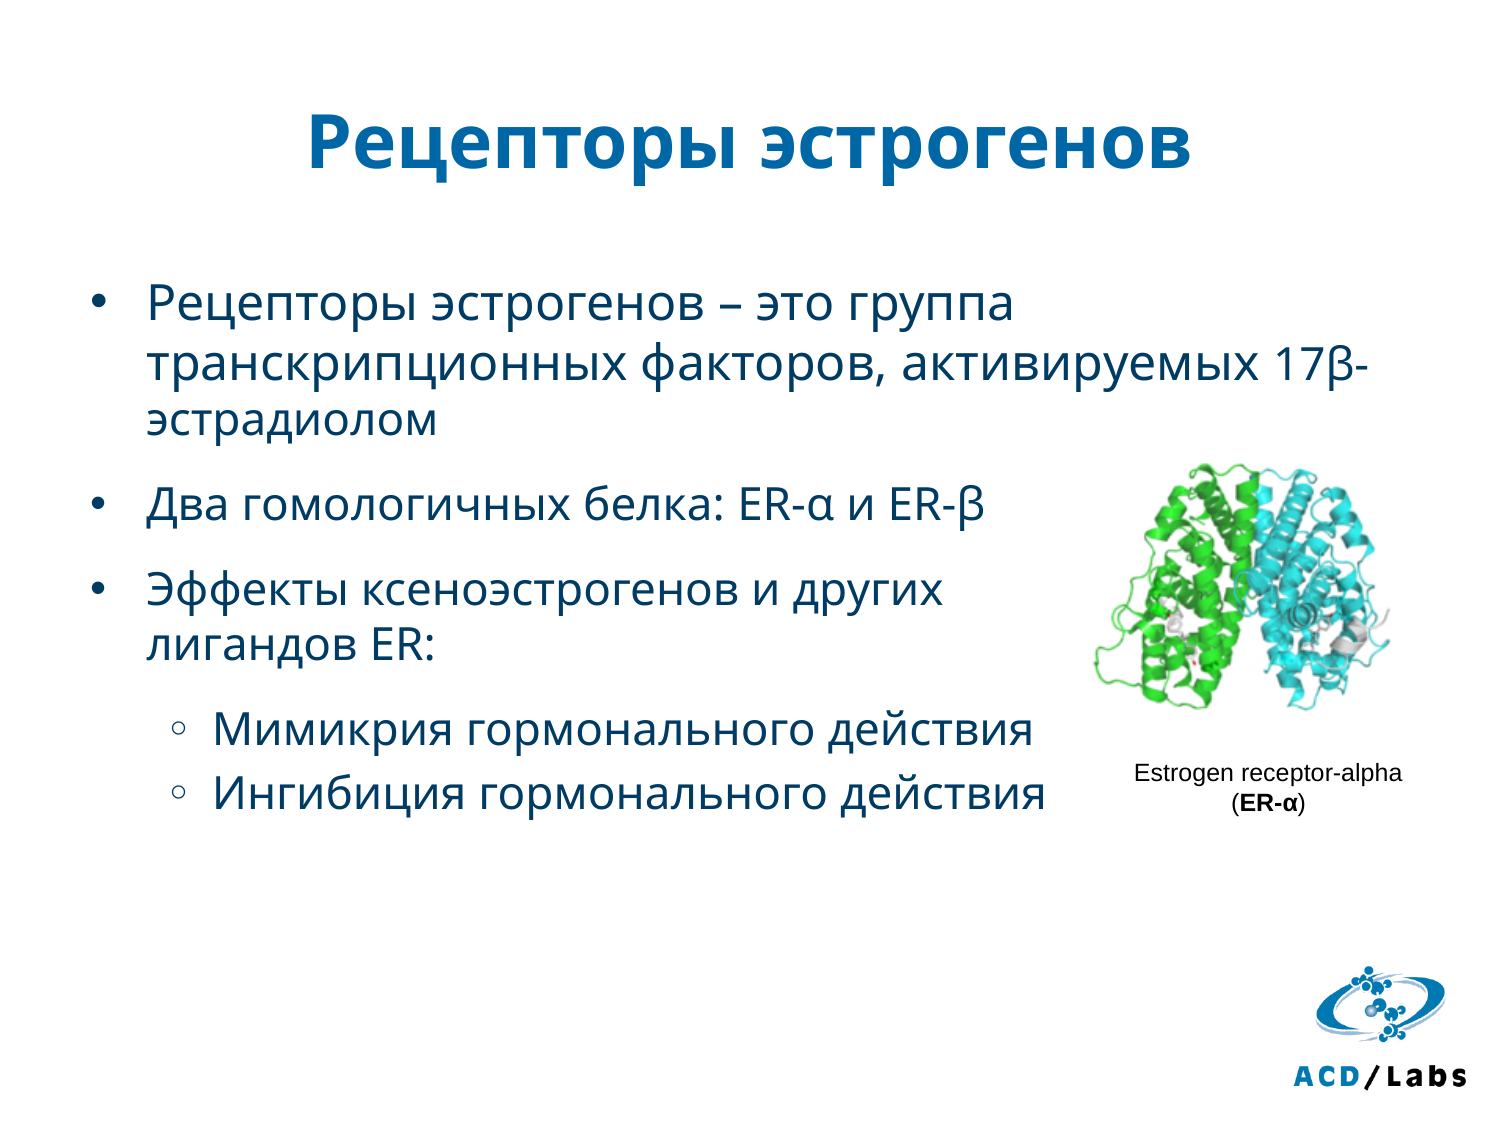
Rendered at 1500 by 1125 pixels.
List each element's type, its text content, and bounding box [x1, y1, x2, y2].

picture [1074, 462, 1419, 721]
picture [1293, 964, 1471, 1101]
list Рецепторы эстрогенов – это группа транскрипционных факторов, активируемых 17β-эстрадиолом Два гомологичных белка: ER-α и ER-β Эффекты ксеноэстрогенов и других лигандов ER: Мимикрия гормонального действия Ингибиция гормонального действия [74, 262, 1426, 1006]
title Рецепторы эстрогенов [74, 44, 1426, 233]
text_box Estrogen receptor-alpha (ER-α) [1119, 748, 1419, 824]
picture [1385, 1006, 1397, 1012]
